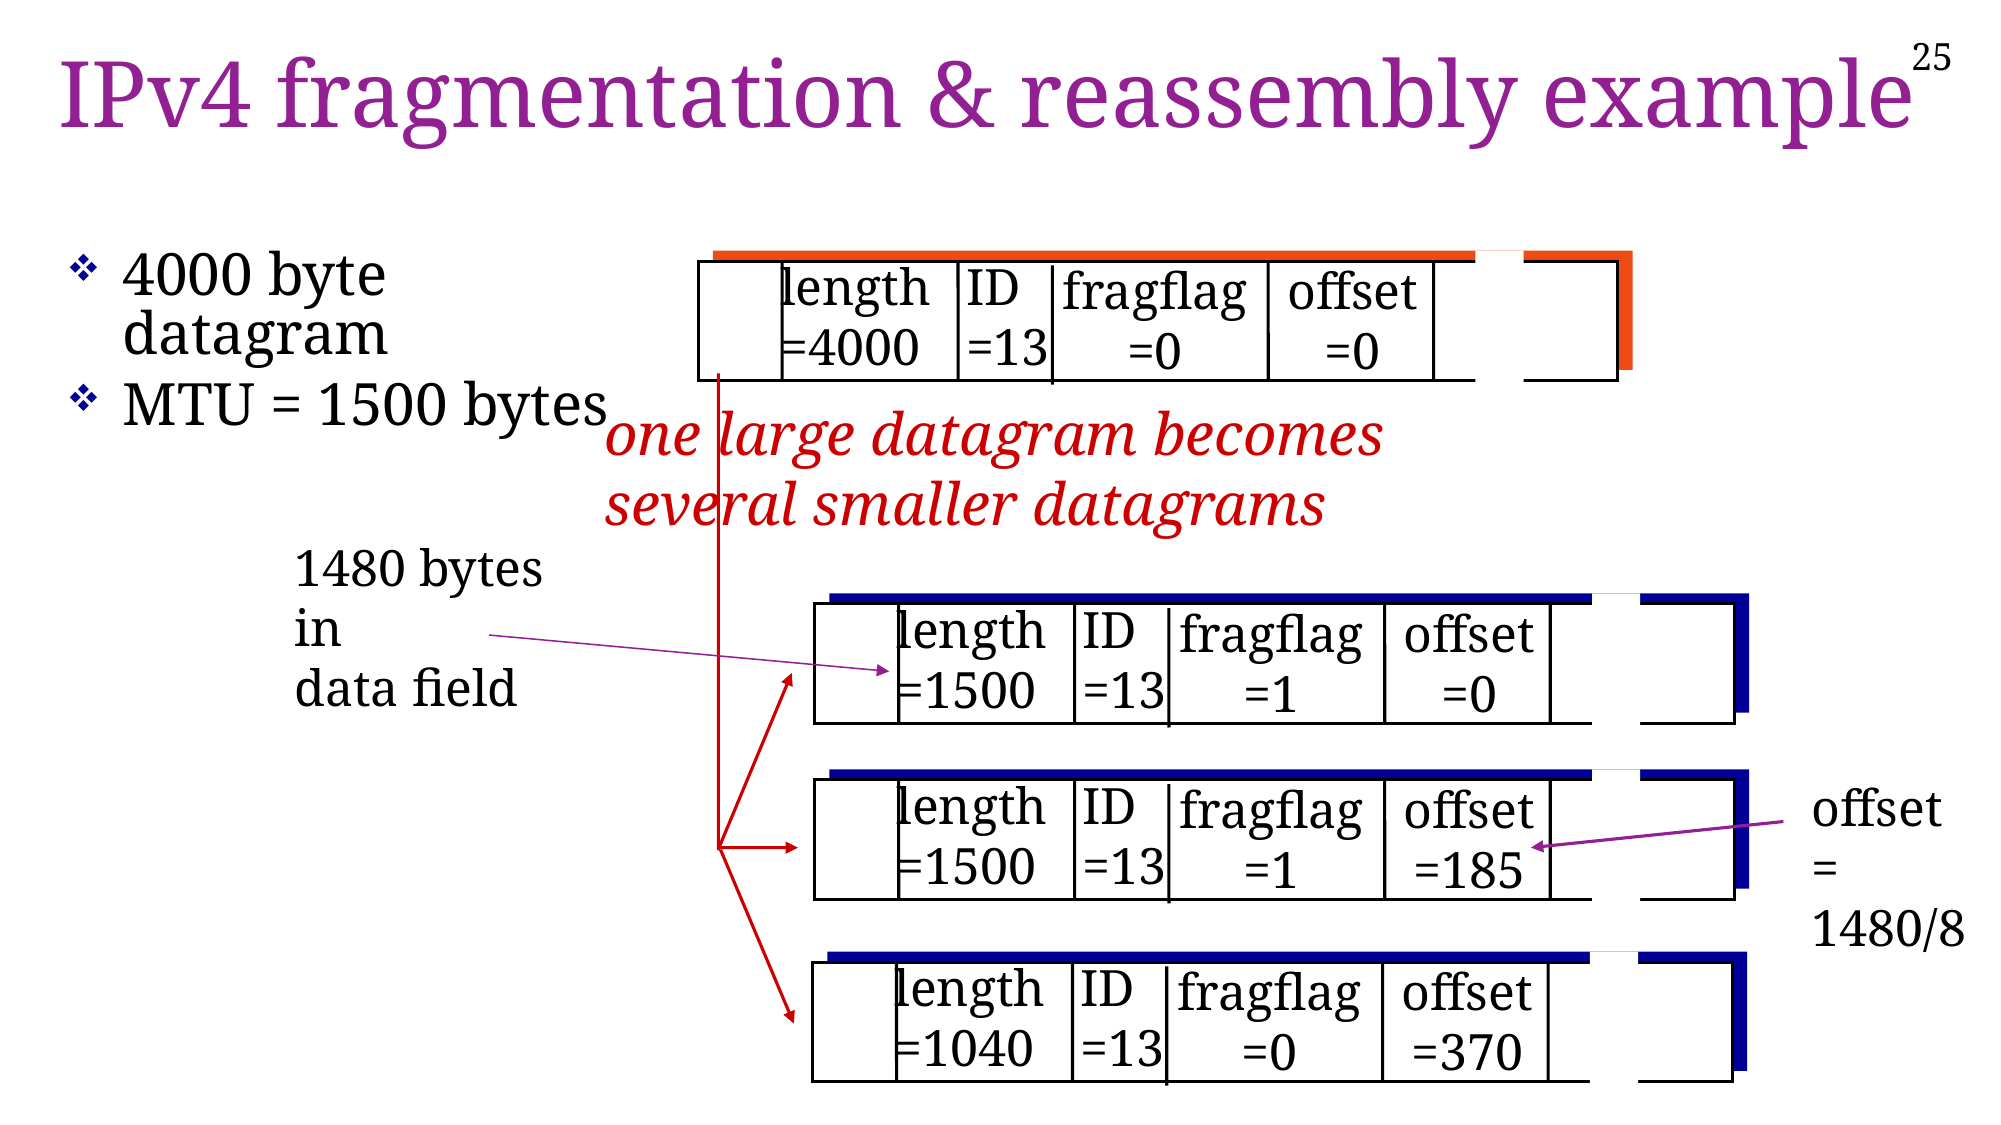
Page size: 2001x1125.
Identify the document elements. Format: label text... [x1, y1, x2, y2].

text_box 4000 byte datagram MTU = 1500 bytes [51, 240, 675, 610]
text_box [712, 373, 1750, 1090]
text_box 1480 bytes in data field [279, 528, 593, 724]
text_box offset = 1480/8 [1796, 769, 1997, 965]
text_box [698, 248, 1633, 389]
title IPv4 fragmentation & reassembly example [43, 25, 1953, 171]
